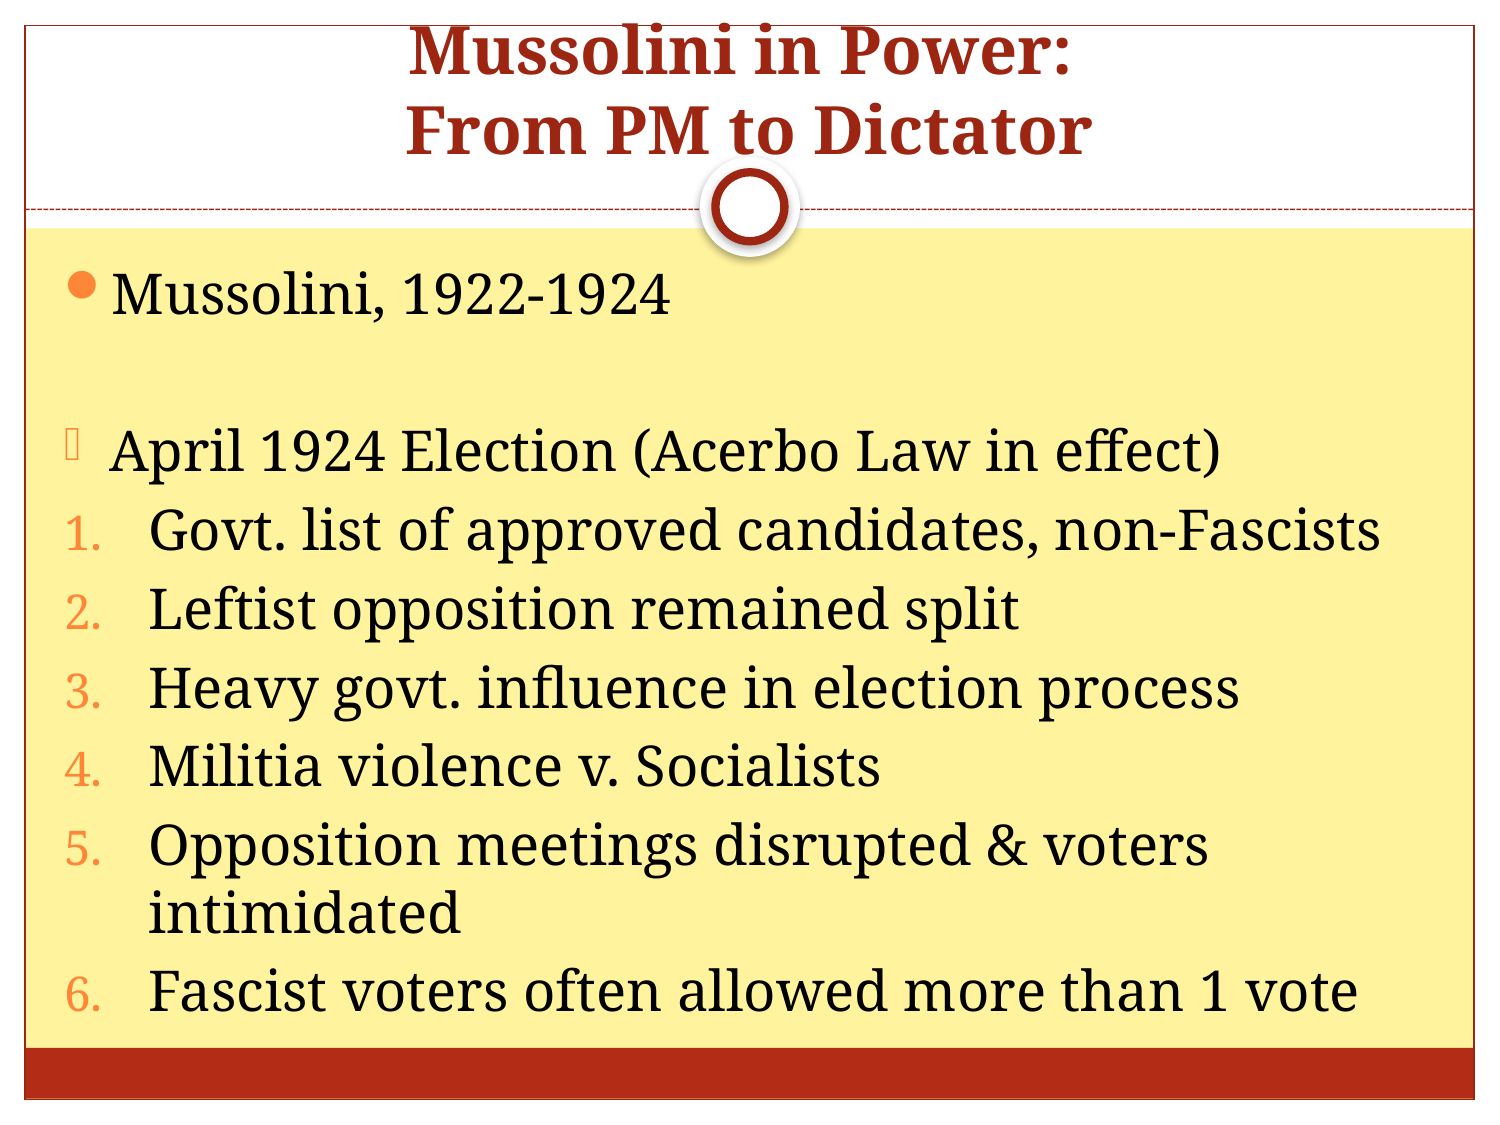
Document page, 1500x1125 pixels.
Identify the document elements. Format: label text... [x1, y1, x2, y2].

title Mussolini in Power: From PM to Dictator [49, 0, 1450, 175]
list Mussolini, 1922-1924 April 1924 Election (Acerbo Law in effect) Govt. list of approved candidates, non-Fascists Leftist opposition remained split Heavy govt. influence in election process Militia violence v. Socialists Opposition meetings disrupted & voters intimidated Fascist voters often allowed more than 1 vote [49, 250, 1445, 1050]
